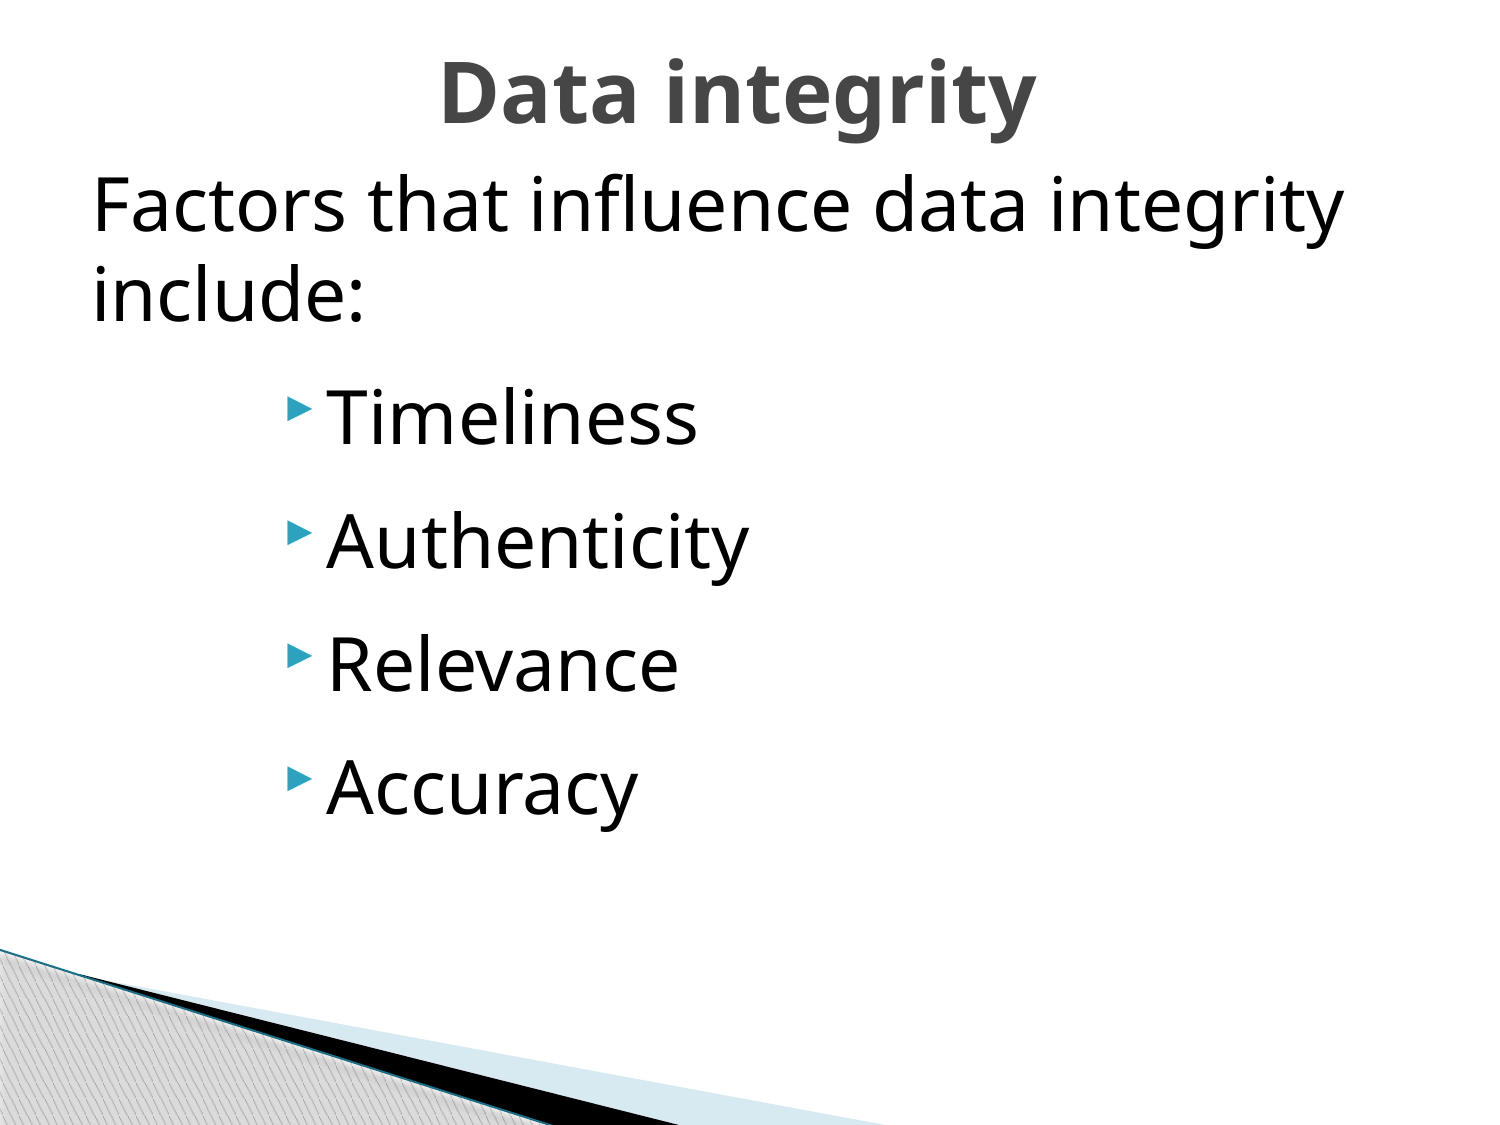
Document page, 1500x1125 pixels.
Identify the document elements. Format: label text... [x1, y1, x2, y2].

list Factors that influence data integrity include: Timeliness Authenticity Relevance Accuracy [76, 149, 1400, 1035]
title Data integrity [100, 0, 1376, 183]
